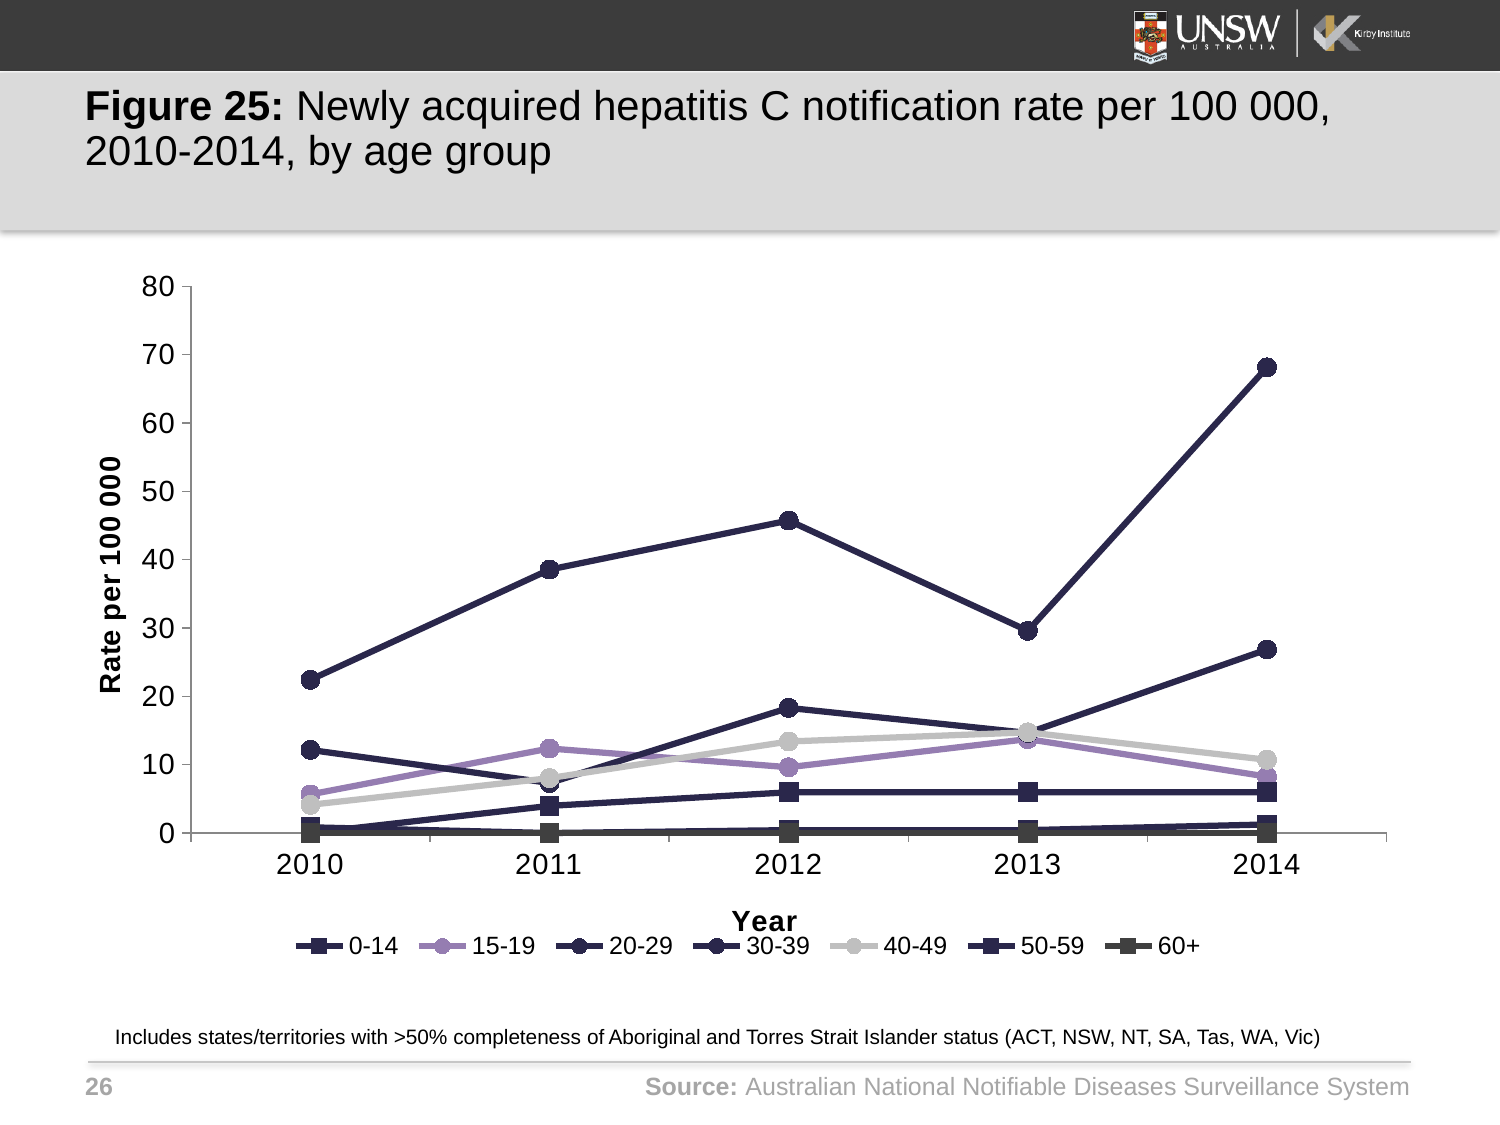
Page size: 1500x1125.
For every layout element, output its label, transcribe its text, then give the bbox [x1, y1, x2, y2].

chart [84, 262, 1412, 1023]
slide_number 26 [85, 1070, 195, 1112]
list Source: Australian National Notifiable Diseases Surveillance System [262, 1070, 1412, 1112]
title Figure 25: Newly acquired hepatitis C notification rate per 100 000, 2010-2014, by age group [85, 84, 1412, 216]
text_box Includes states/territories with >50% completeness of Aboriginal and Torres Strait Islander status (ACT, NSW, NT, SA, Tas, WA, Vic) [100, 1016, 1424, 1057]
picture [0, 0, 1500, 71]
